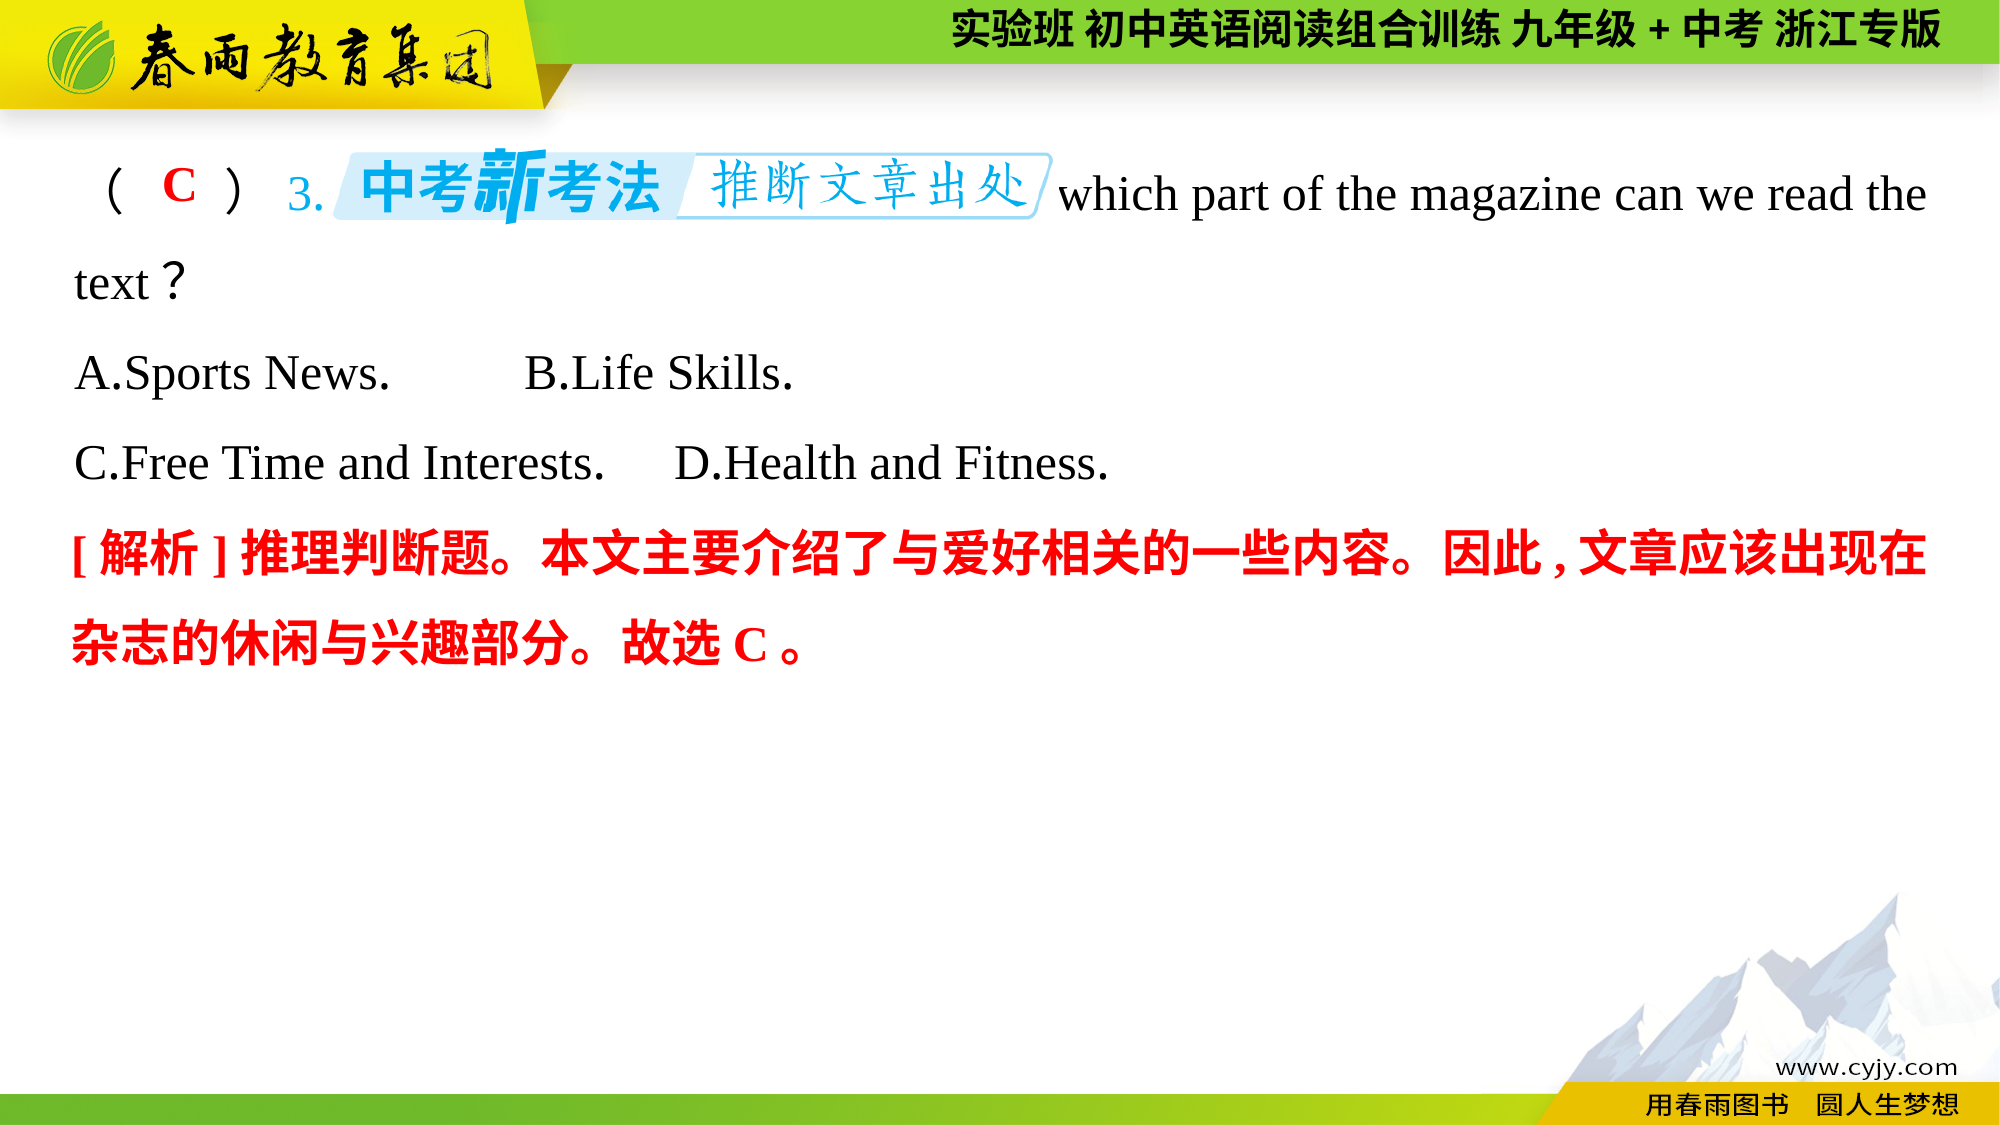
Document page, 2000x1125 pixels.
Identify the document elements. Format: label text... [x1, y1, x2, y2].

list （ ）3. In which part of the magazine can we read the text？ A.Sports News. B.Life Skills. C.Free Time and Interests. D.Health and Fitness. [59, 122, 1944, 483]
picture [0, 0, 2000, 1125]
text_box C [147, 143, 213, 219]
text_box [解析]推理判断题。本文主要介绍了与爱好相关的一些内容。因此,文章应该出现在杂志的休闲与兴趣部分。故选C。 [56, 483, 1944, 679]
